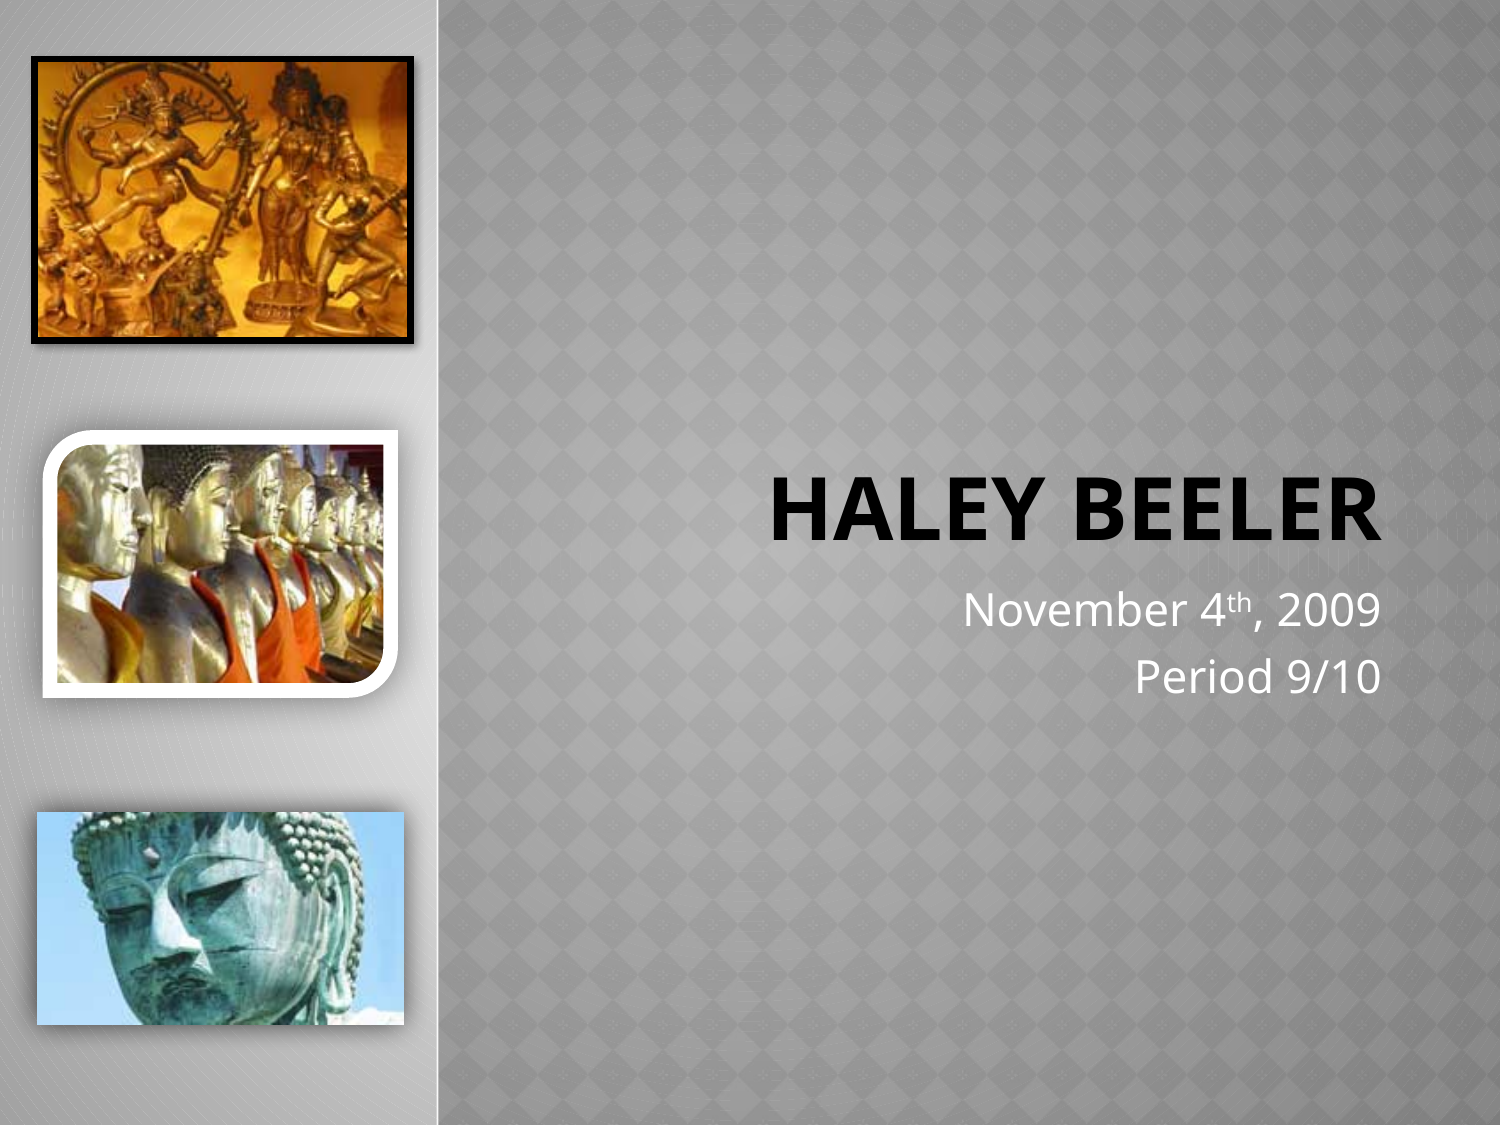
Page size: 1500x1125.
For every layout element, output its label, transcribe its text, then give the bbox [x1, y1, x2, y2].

title Haley Beeler [552, 87, 1390, 558]
subtitle November 4th, 2009 Period 9/10 [550, 580, 1390, 762]
picture [36, 62, 408, 338]
picture [49, 436, 391, 691]
picture [37, 811, 405, 1026]
